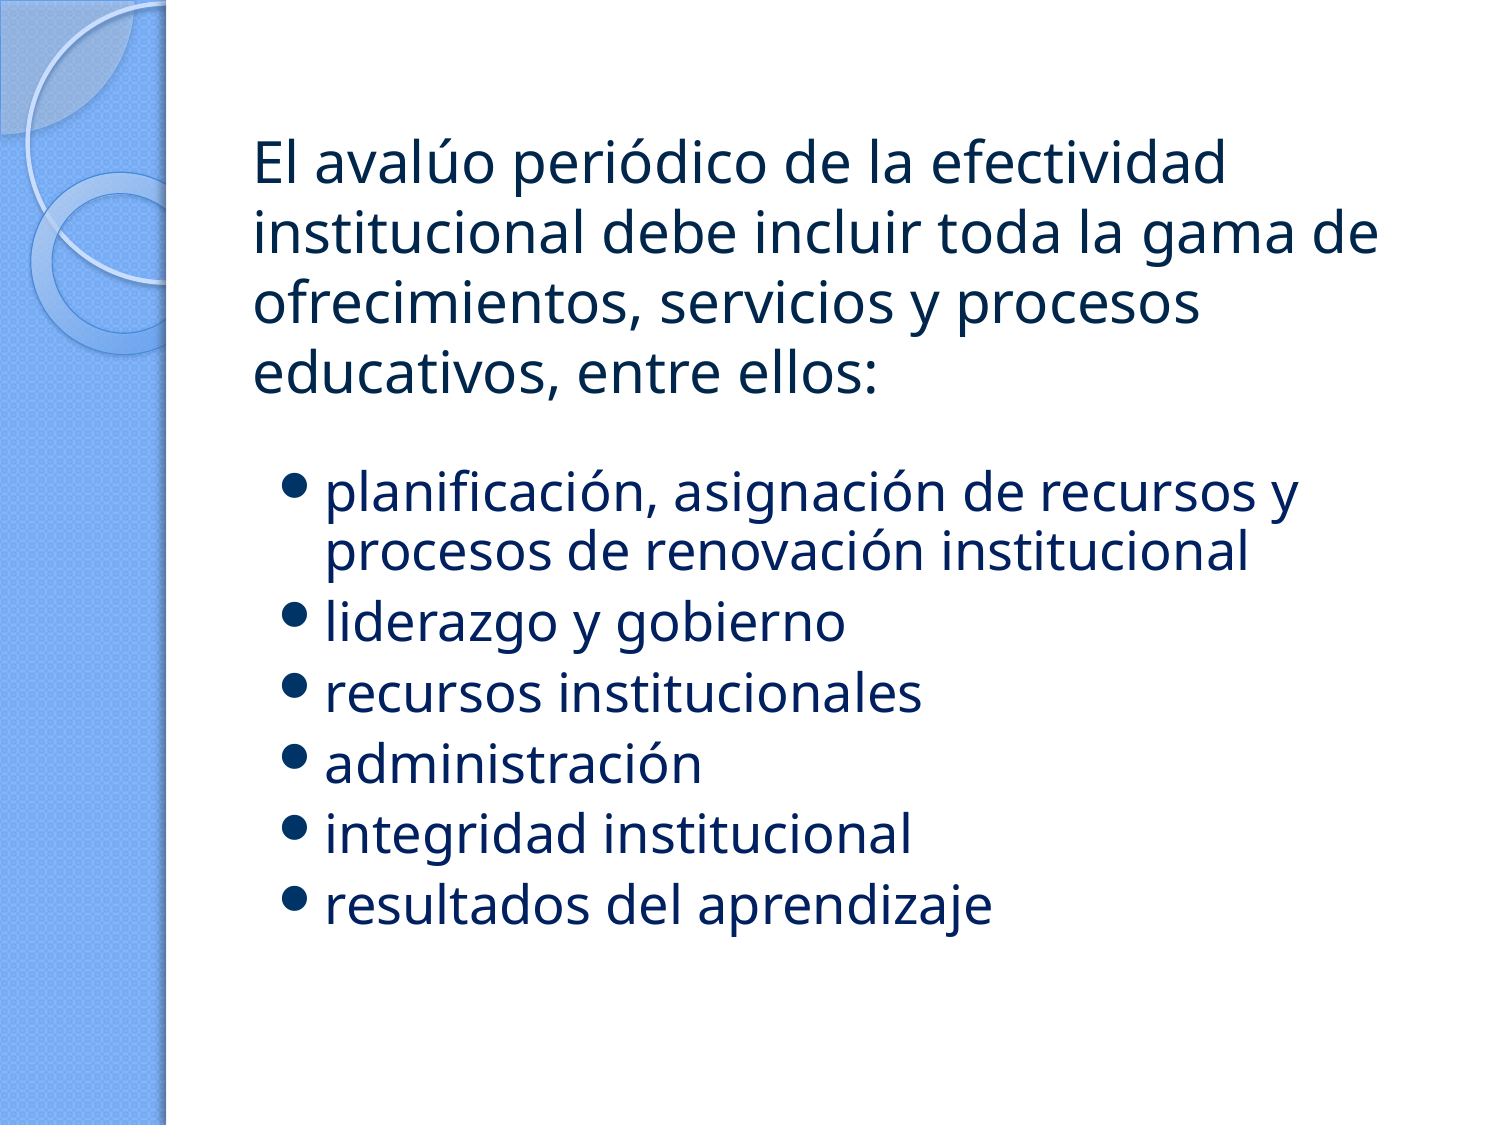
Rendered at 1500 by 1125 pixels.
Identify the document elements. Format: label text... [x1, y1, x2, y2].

title El avalúo periódico de la efectividad institucional debe incluir toda la gama de ofrecimientos, servicios y procesos educativos, entre ellos: [237, 87, 1438, 442]
list planificación, asignación de recursos y procesos de renovación institucional liderazgo y gobierno recursos institucionales administración integridad institucional resultados del aprendizaje [249, 399, 1400, 1025]
